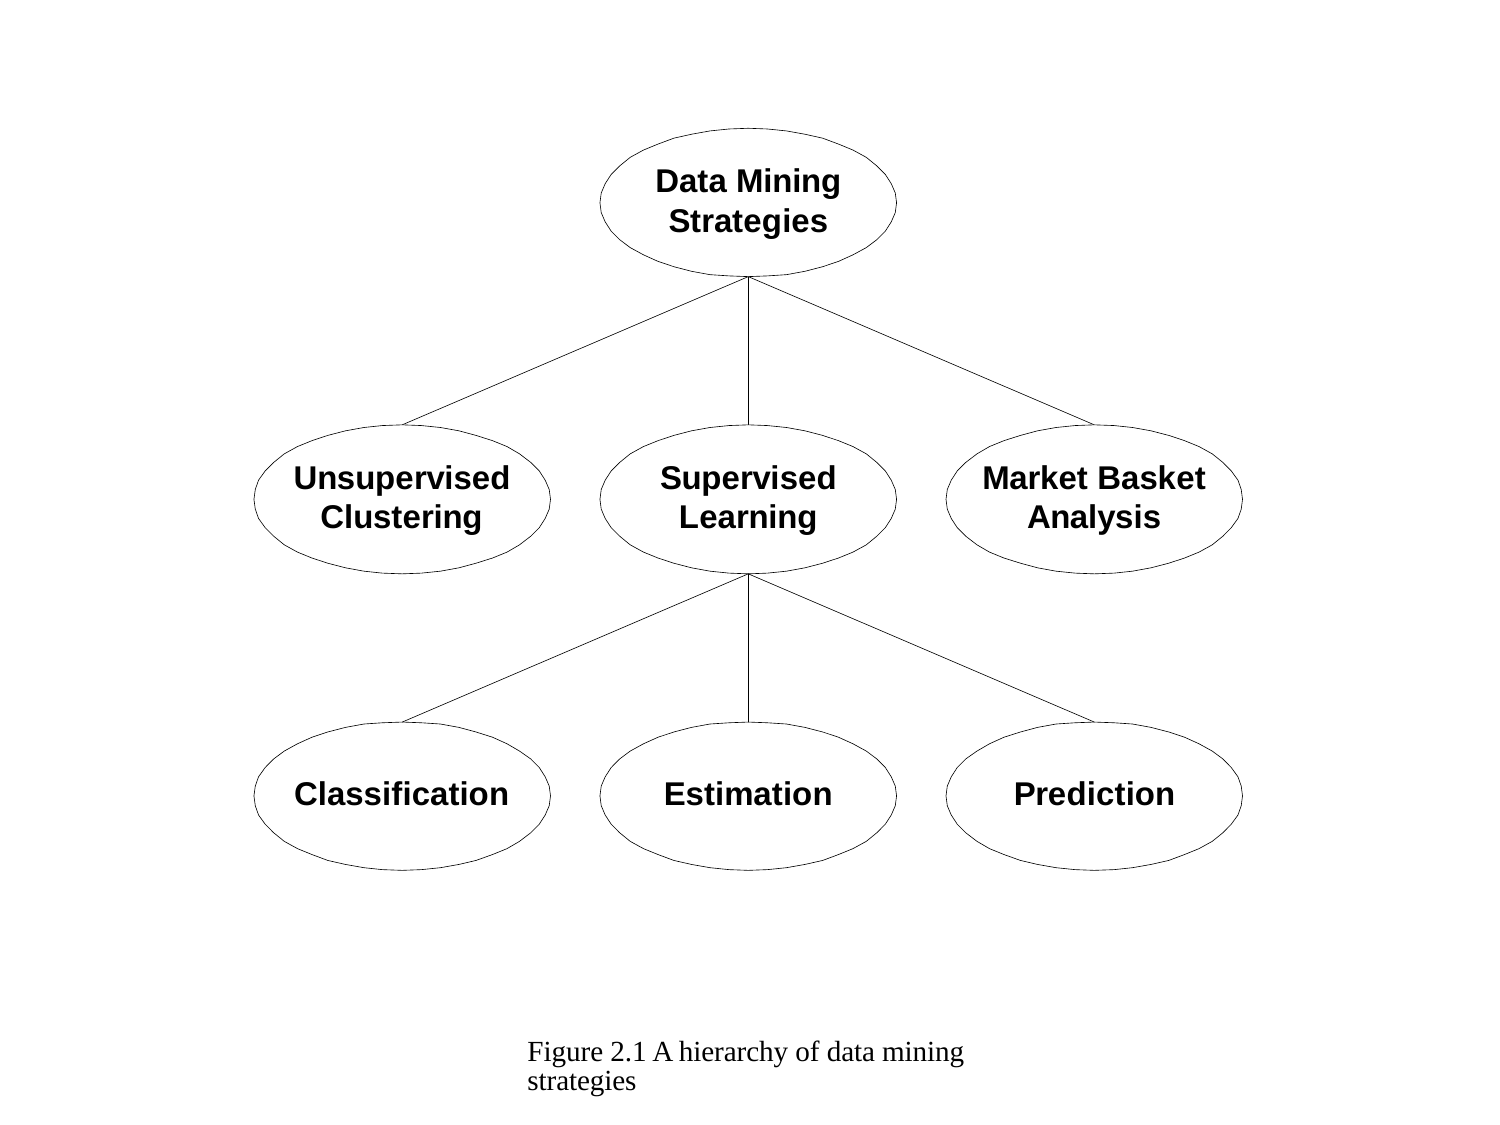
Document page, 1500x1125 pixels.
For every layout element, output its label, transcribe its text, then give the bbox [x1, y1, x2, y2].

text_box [249, 124, 1248, 876]
footer Figure 2.1 A hierarchy of data mining strategies [512, 1025, 988, 1100]
